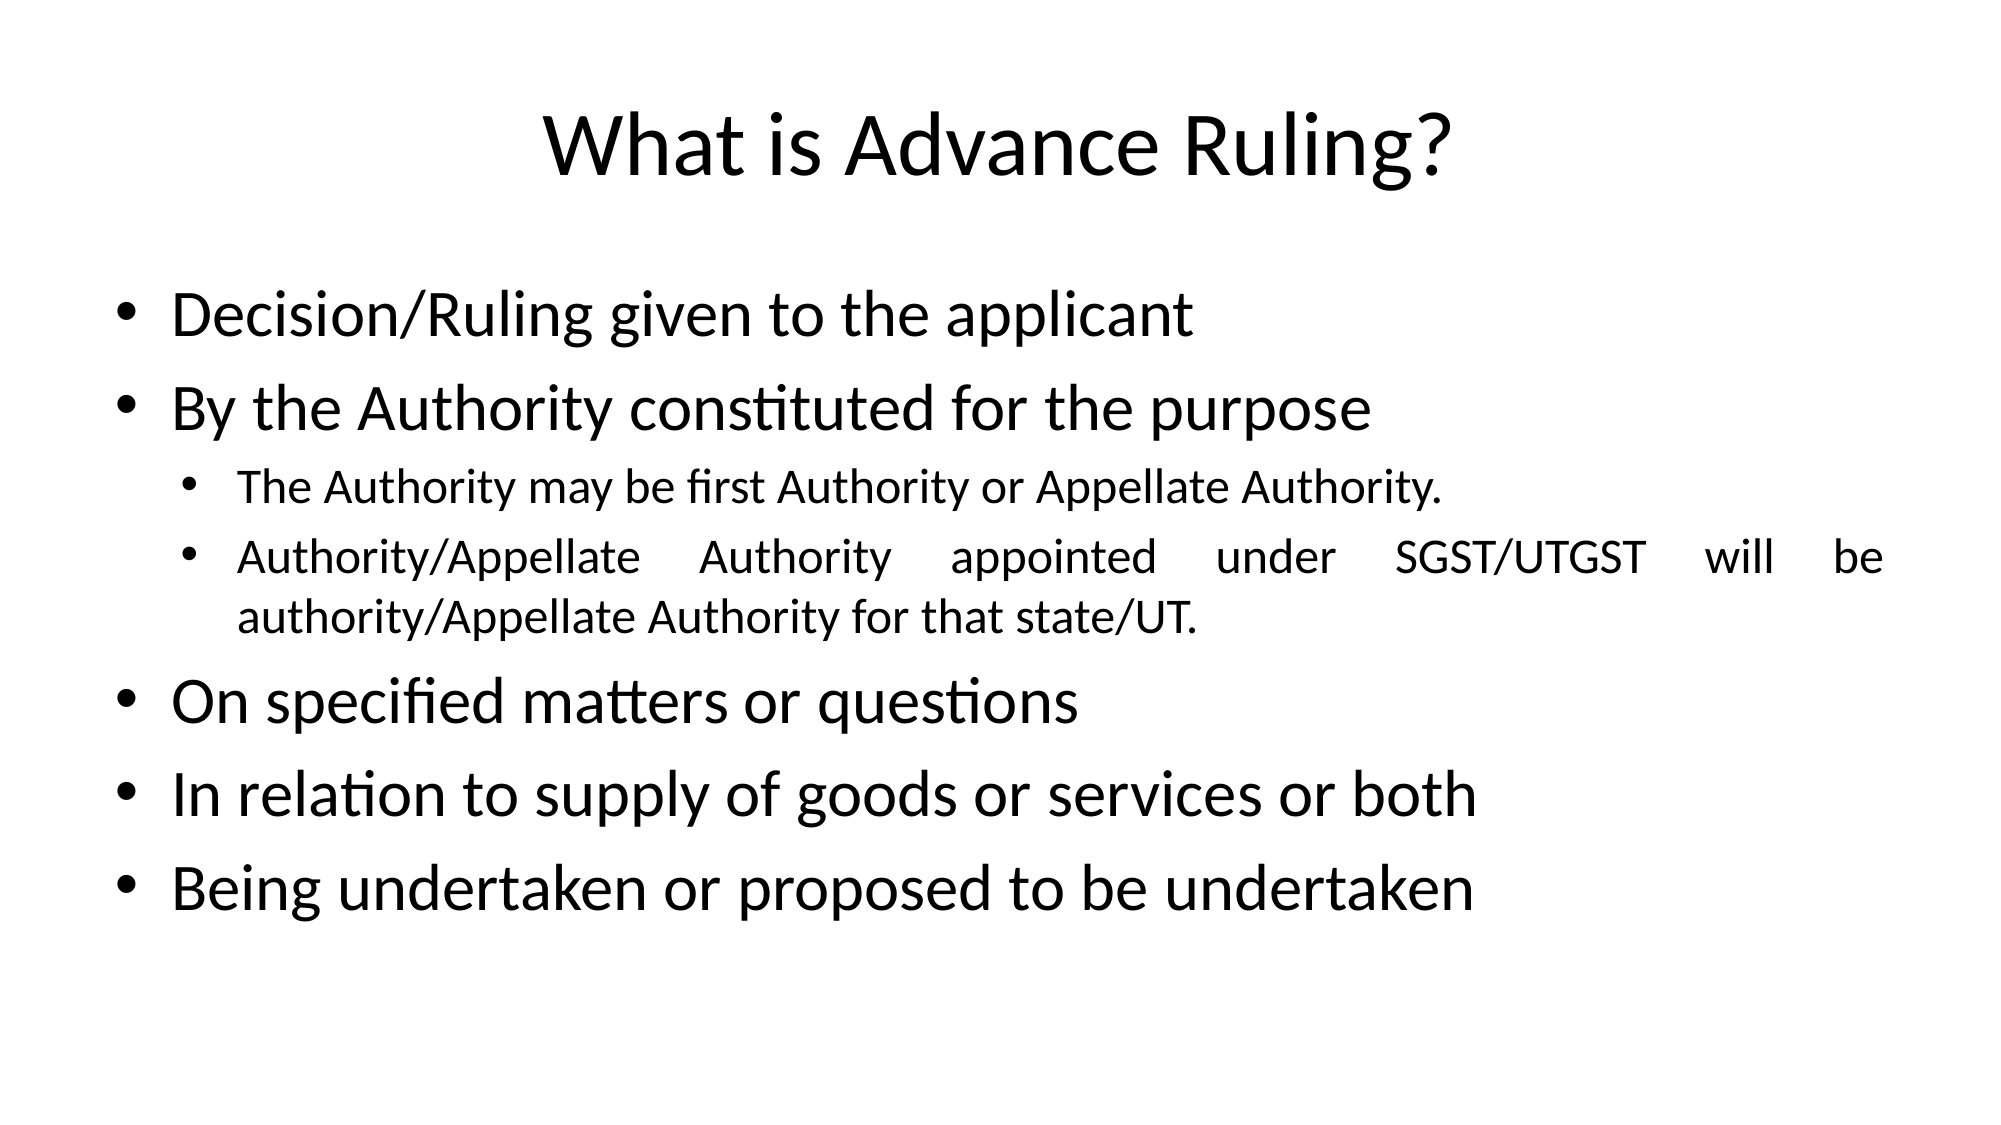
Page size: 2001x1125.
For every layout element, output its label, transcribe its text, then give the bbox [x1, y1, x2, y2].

list Decision/Ruling given to the applicant By the Authority constituted for the purpose The Authority may be first Authority or Appellate Authority. Authority/Appellate Authority appointed under SGST/UTGST will be authority/Appellate Authority for that state/UT. On specified matters or questions In relation to supply of goods or services or both Being undertaken or proposed to be undertaken [99, 262, 1900, 1005]
title What is Advance Ruling? [99, 45, 1900, 233]
